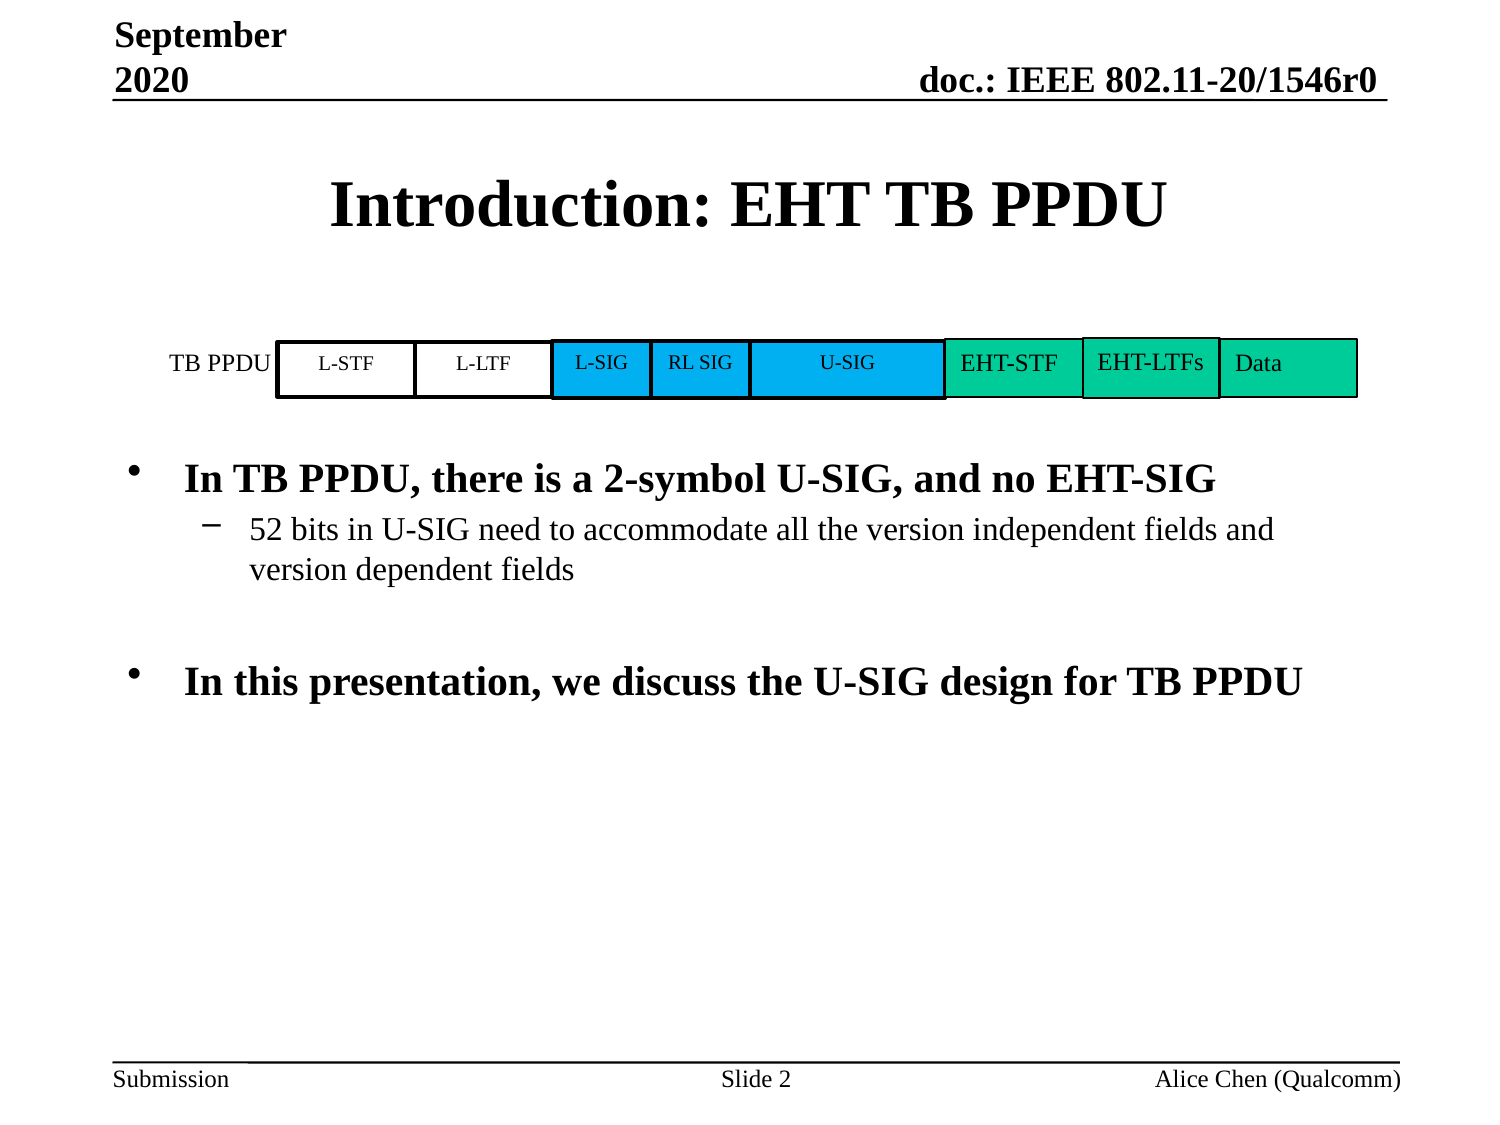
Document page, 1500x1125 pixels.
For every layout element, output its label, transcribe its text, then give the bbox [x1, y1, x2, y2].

footer Alice Chen (Qualcomm) [1062, 1061, 1402, 1093]
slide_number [114, 54, 354, 101]
title Introduction: EHT TB PPDU [112, 112, 1388, 288]
list In TB PPDU, there is a 2-symbol U-SIG, and no EHT-SIG 52 bits in U-SIG need to accommodate all the version independent fields and version dependent fields In this presentation, we discuss the U-SIG design for TB PPDU [112, 326, 1388, 1002]
slide_number Slide 2 [712, 1061, 800, 1093]
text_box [127, 337, 1358, 400]
